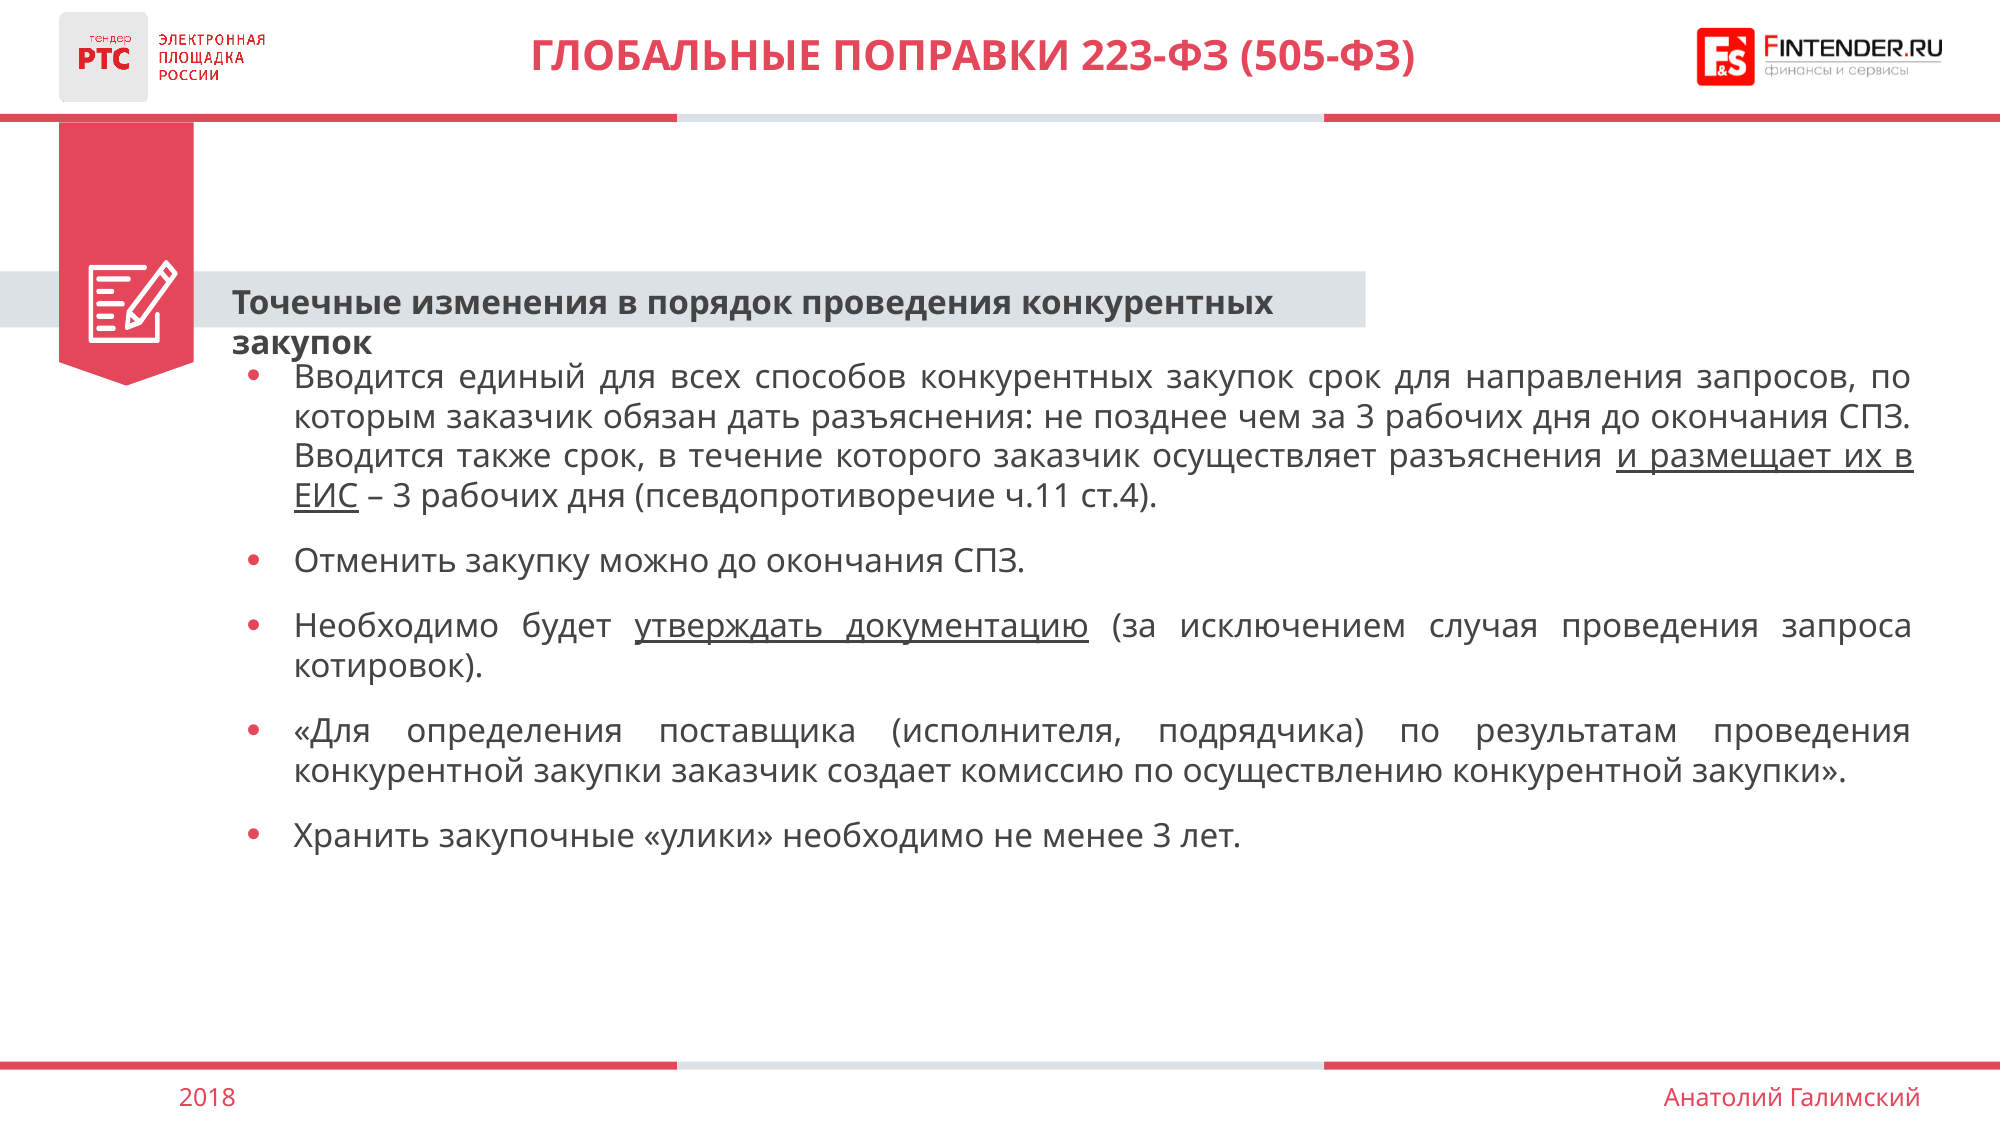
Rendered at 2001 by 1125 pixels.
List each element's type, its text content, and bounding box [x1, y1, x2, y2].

title ГЛОБАЛЬНЫЕ ПОПРАВКИ 223-фз (505-фз) [294, 0, 1652, 114]
text_box [0, 270, 58, 328]
picture [1696, 18, 1942, 95]
text_box Вводится единый для всех способов конкурентных закупок срок для направления запросов, по которым заказчик обязан дать разъяснения: не позднее чем за 3 рабочих дня до окончания СПЗ. Вводится также срок, в течение которого заказчик осуществляет разъяснения и размещает их в ЕИС – 3 рабочих дня (псевдопротиворечие ч.11 ст.4). Отменить закупку можно до окончания СПЗ. Необходимо будет утверждать документацию (за исключением случая проведения запроса котировок). «Для определения поставщика (исполнителя, подрядчика) по результатам проведения конкурентной закупки заказчик создает комиссию по осуществлению конкурентной закупки». Хранить закупочные «улики» необходимо не менее 3 лет. [231, 347, 1929, 927]
text_box 2018 [0, 1073, 415, 1119]
text_box [88, 264, 160, 343]
text_box Анатолий Галимский [1584, 1073, 2000, 1119]
text_box [124, 260, 178, 330]
text_box [195, 270, 1367, 328]
picture [59, 12, 265, 102]
text_box Точечные изменения в порядок проведения конкурентных закупок [231, 281, 1413, 347]
text_box [58, 121, 195, 387]
